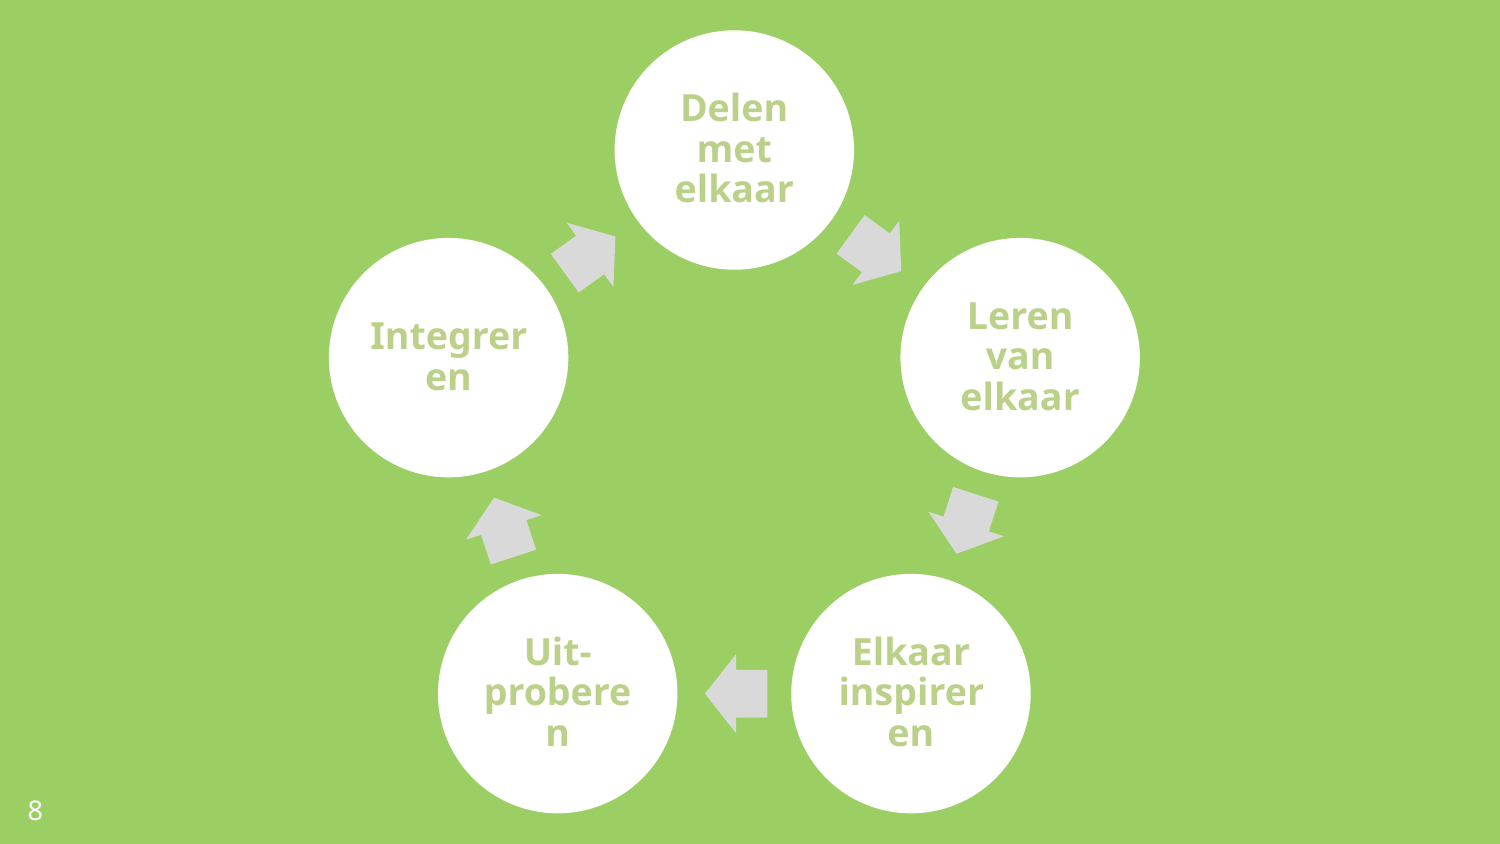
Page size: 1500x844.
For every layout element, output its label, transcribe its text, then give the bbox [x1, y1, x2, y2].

slide_number 8 [12, 779, 103, 844]
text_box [128, 31, 1340, 812]
